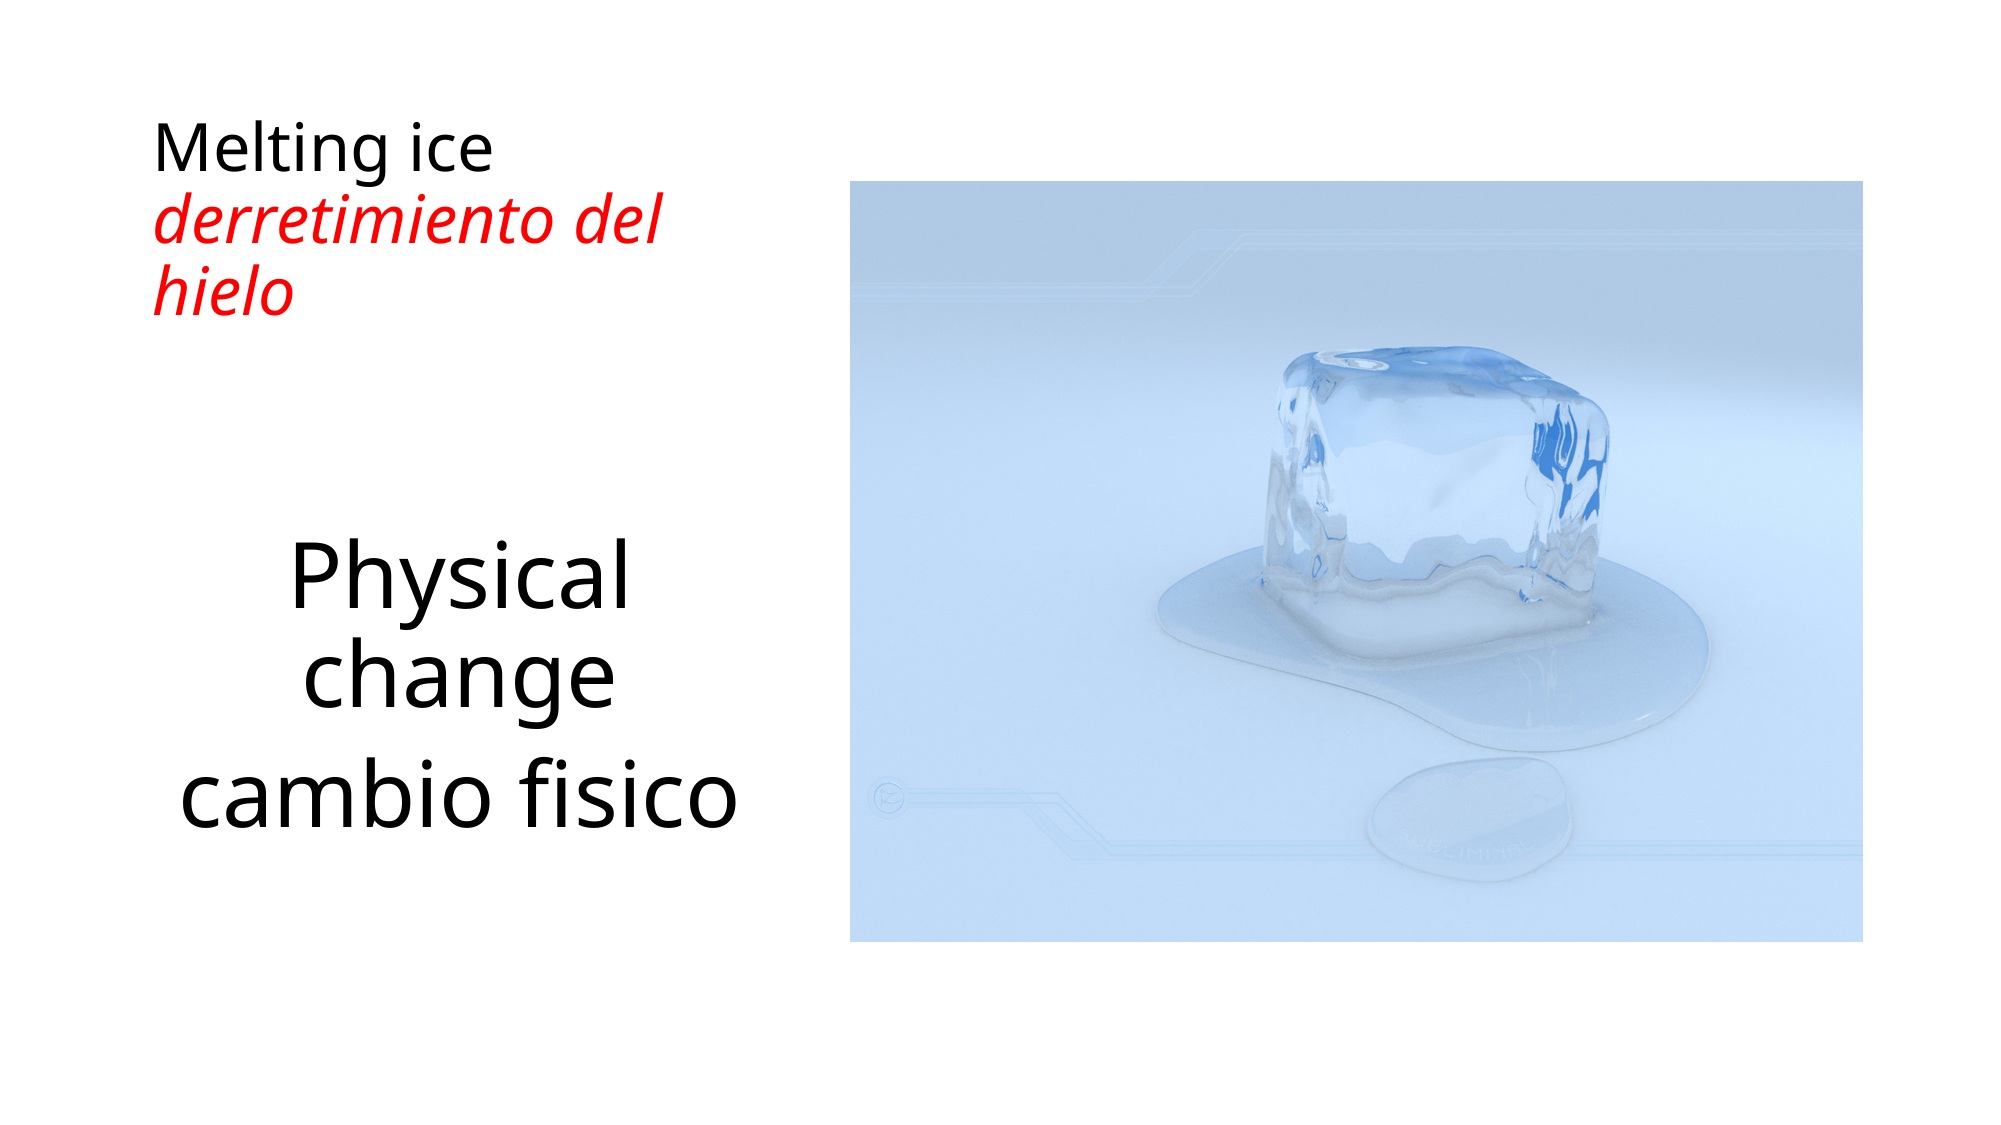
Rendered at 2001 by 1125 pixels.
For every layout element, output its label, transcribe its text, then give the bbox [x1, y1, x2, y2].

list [850, 181, 1863, 942]
title Melting ice derretimiento del hielo [137, 75, 783, 338]
list Physical change cambio fisico [137, 521, 783, 1125]
